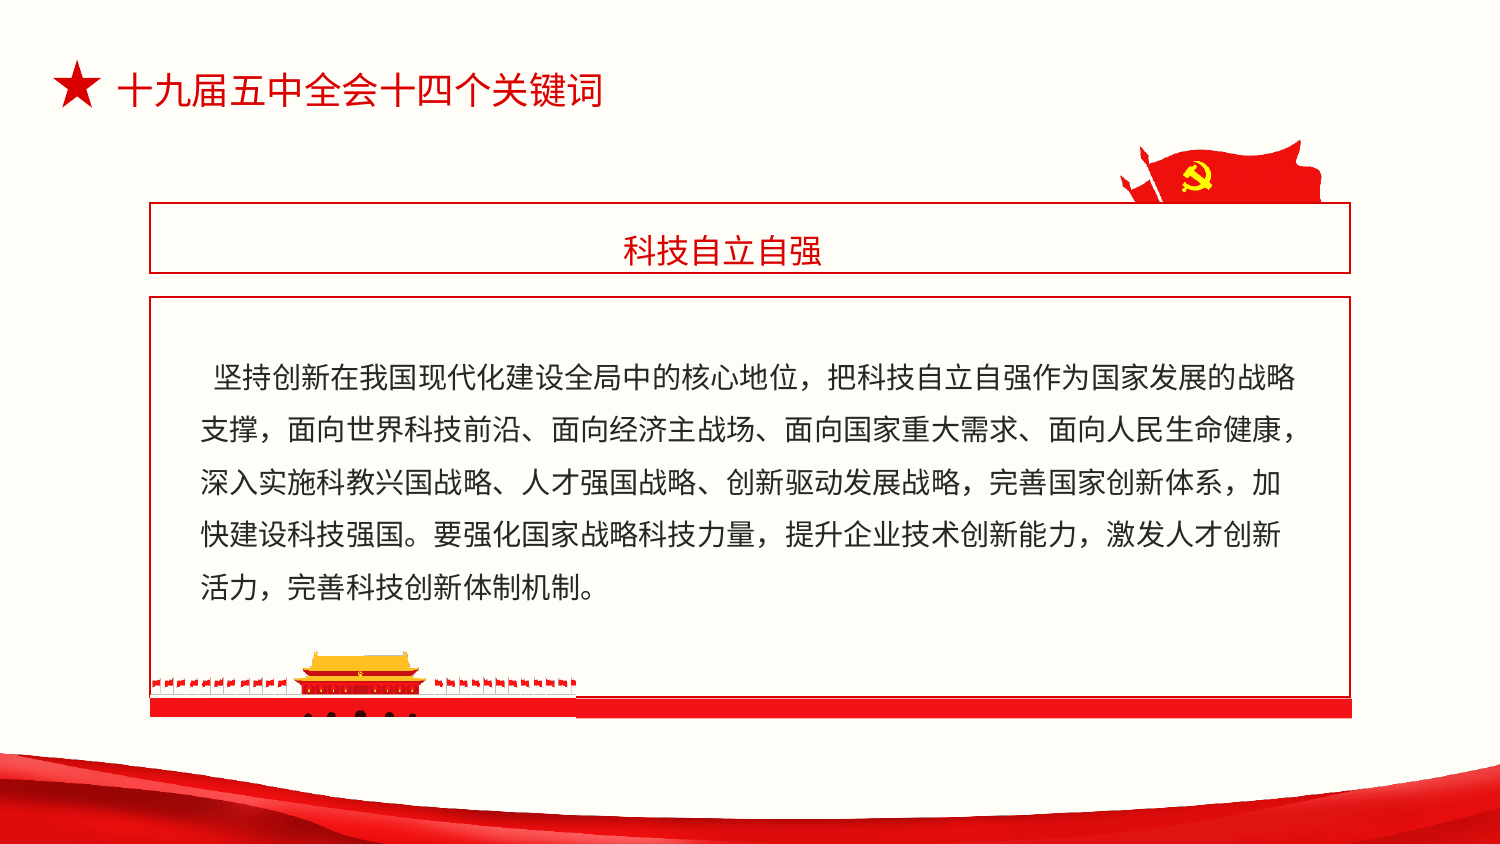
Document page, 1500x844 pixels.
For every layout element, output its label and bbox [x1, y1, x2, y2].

text_box [149, 134, 1350, 274]
picture [0, 746, 1500, 844]
text_box [149, 296, 1352, 719]
